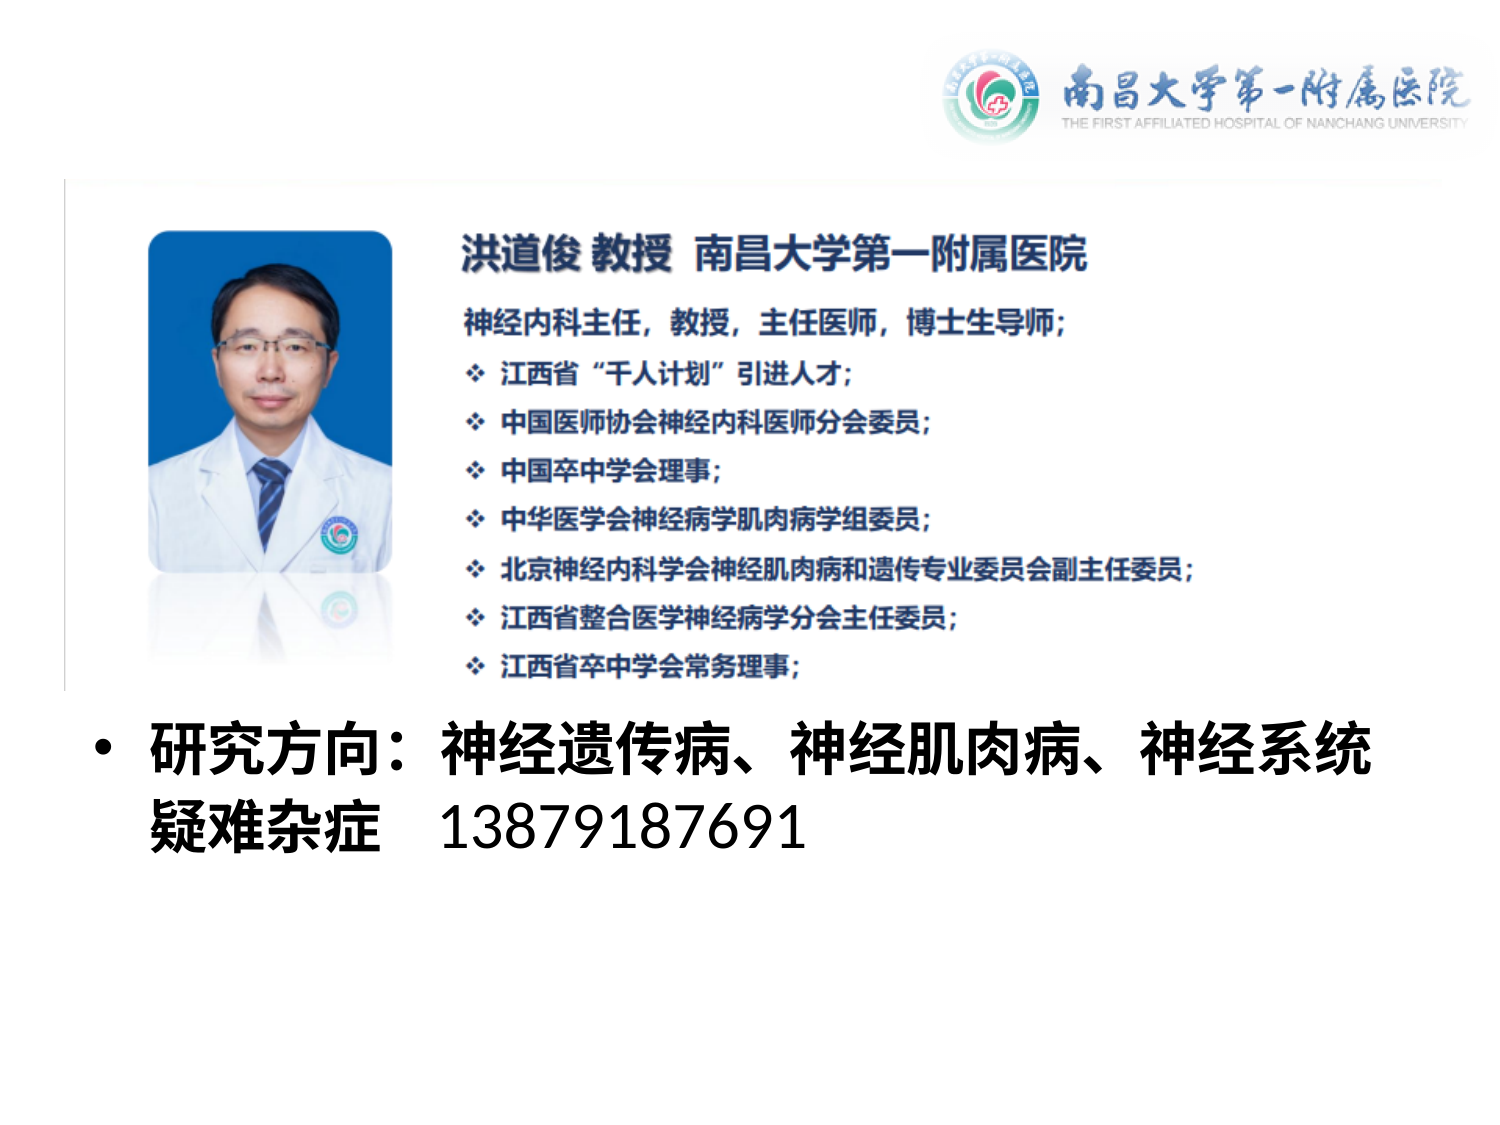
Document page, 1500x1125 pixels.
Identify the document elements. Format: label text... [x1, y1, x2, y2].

picture [916, 28, 1500, 166]
picture [64, 179, 1442, 691]
list 研究方向：神经遗传病、神经肌肉病、神经系统疑难杂症 13879187691 [78, 704, 1429, 1125]
